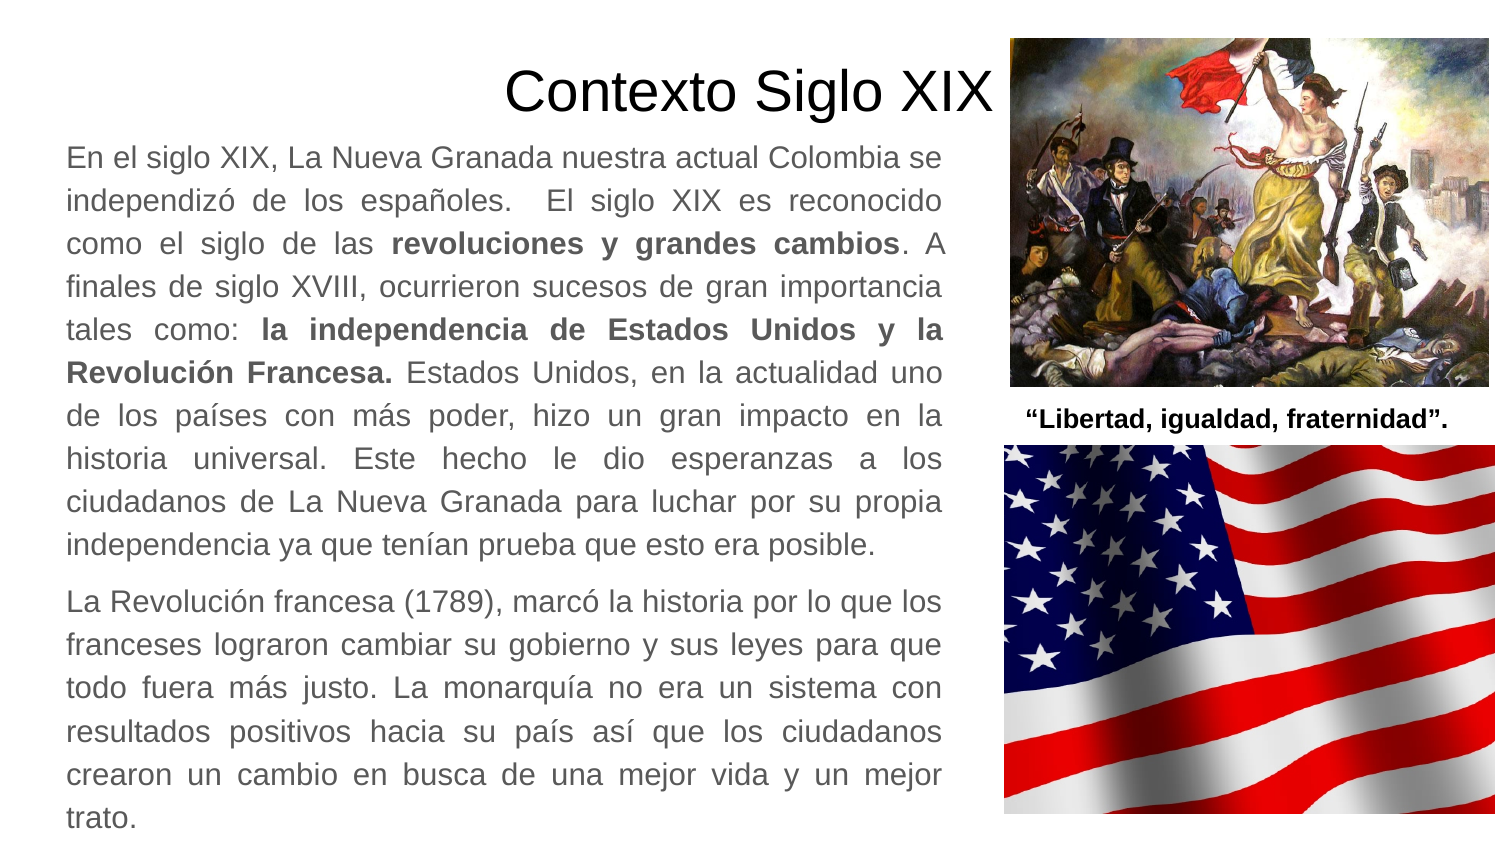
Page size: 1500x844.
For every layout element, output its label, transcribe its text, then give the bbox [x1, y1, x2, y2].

text_box La Revolución francesa (1789), marcó la historia por lo que los franceses lograron cambiar su gobierno y sus leyes para que todo fuera más justo. La monarquía no era un sistema con resultados positivos hacia su país así que los ciudadanos crearon un cambio en busca de una mejor vida y un mejor trato. [51, 561, 960, 775]
title Contexto Siglo XIX [51, 38, 1008, 133]
picture [1004, 445, 1495, 814]
picture [1009, 38, 1489, 387]
list En el siglo XIX, La Nueva Granada nuestra actual Colombia se independizó de los españoles. El siglo XIX es reconocido como el siglo de las revoluciones y grandes cambios. A finales de siglo XVIII, ocurrieron sucesos de gran importancia tales como: la independencia de Estados Unidos y la Revolución Francesa. Estados Unidos, en la actualidad uno de los países con más poder, hizo un gran impacto en la historia universal. Este hecho le dio esperanzas a los ciudadanos de La Nueva Granada para luchar por su propia independencia ya que tenían prueba que esto era posible. [51, 116, 960, 561]
text_box “Libertad, igualdad, fraternidad”. [1010, 386, 1500, 498]
list En el siglo XIX, La Nueva Granada nuestra actual Colombia se independizó de los españoles. El siglo XIX es reconocido como el siglo de las revoluciones y grandes cambios. A finales de siglo XVIII, ocurrieron sucesos de gran importancia tales como: la independencia de Estados Unidos y la Revolución Francesa. Estados Unidos, en la actualidad uno de los países con más poder, hizo un gran impacto en la historia universal. Este hecho le dio esperanzas a los ciudadanos de La Nueva Granada para luchar por su propia independencia ya que tenían prueba que esto era posible. [51, 775, 960, 827]
